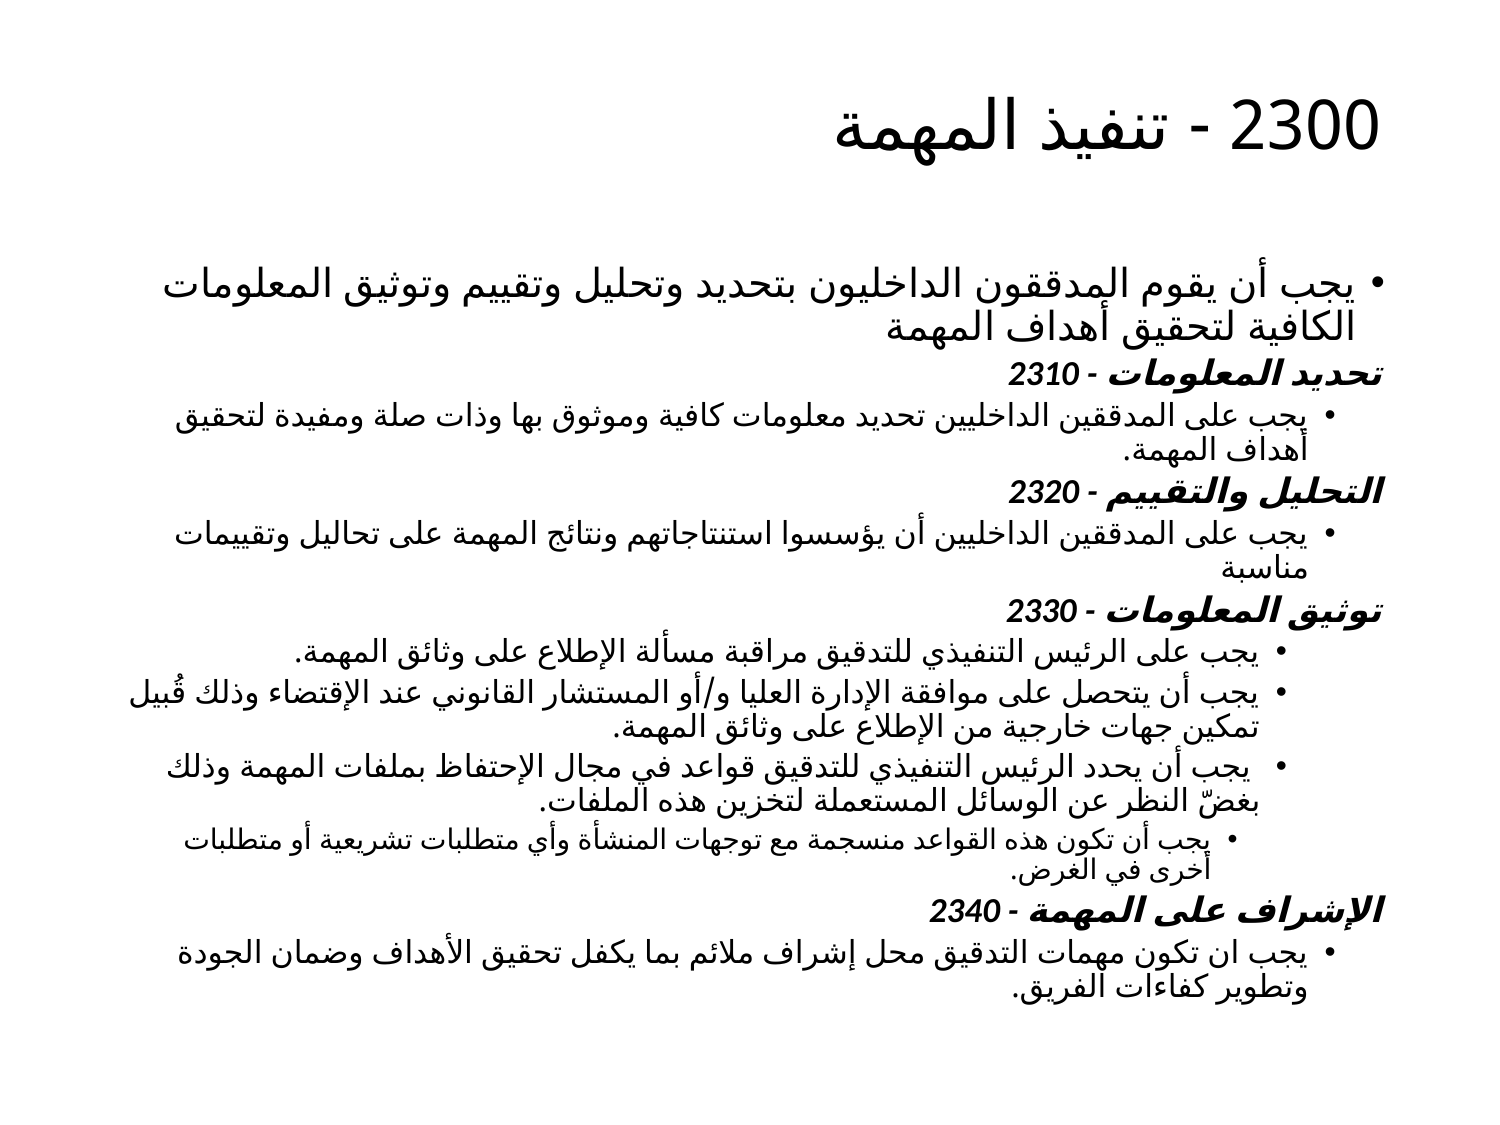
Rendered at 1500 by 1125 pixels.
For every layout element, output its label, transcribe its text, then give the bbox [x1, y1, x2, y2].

title 2300 - تنفيذ المهمة [103, 59, 1397, 255]
list يجب أن يقوم المدققون الداخليون بتحديد وتحليل وتقييم وتوثيق المعلومات الكافية لتحقيق أهداف المهمة 2310 - تحديد المعلومات يجب على المدققين الداخليين تحديد معلومات كافية وموثوق بها وذات صلة ومفيدة لتحقيق أهداف المهمة. 2320 - التحليل والتقييم يجب على المدققين الداخليين أن يؤسسوا استنتاجاتهم ونتائج المهمة على تحاليل وتقييمات مناسبة 2330 - توثيق المعلومات يجب على الرئيس التنفيذي للتدقيق مراقبة مسألة الإطلاع على وثائق المهمة. يجب أن يتحصل على موافقة الإدارة العليا و/أو المستشار القانوني عند الإقتضاء وذلك قُبيل تمكين جهات خارجية من الإطلاع على وثائق المهمة. يجب أن يحدد الرئيس التنفيذي للتدقيق قواعد في مجال الإحتفاظ بملفات المهمة وذلك بغضّ النظر عن الوسائل المستعملة لتخزين هذه الملفات. يجب أن تكون هذه القواعد منسجمة مع توجهات المنشأة وأي متطلبات تشريعية أو متطلبات أخرى في الغرض. 2340 - الإشراف على المهمة يجب ان تكون مهمات التدقيق محل إشراف ملائم بما يكفل تحقيق الأهداف وضمان الجودة وتطوير كفاءات الفريق. [103, 255, 1397, 1014]
